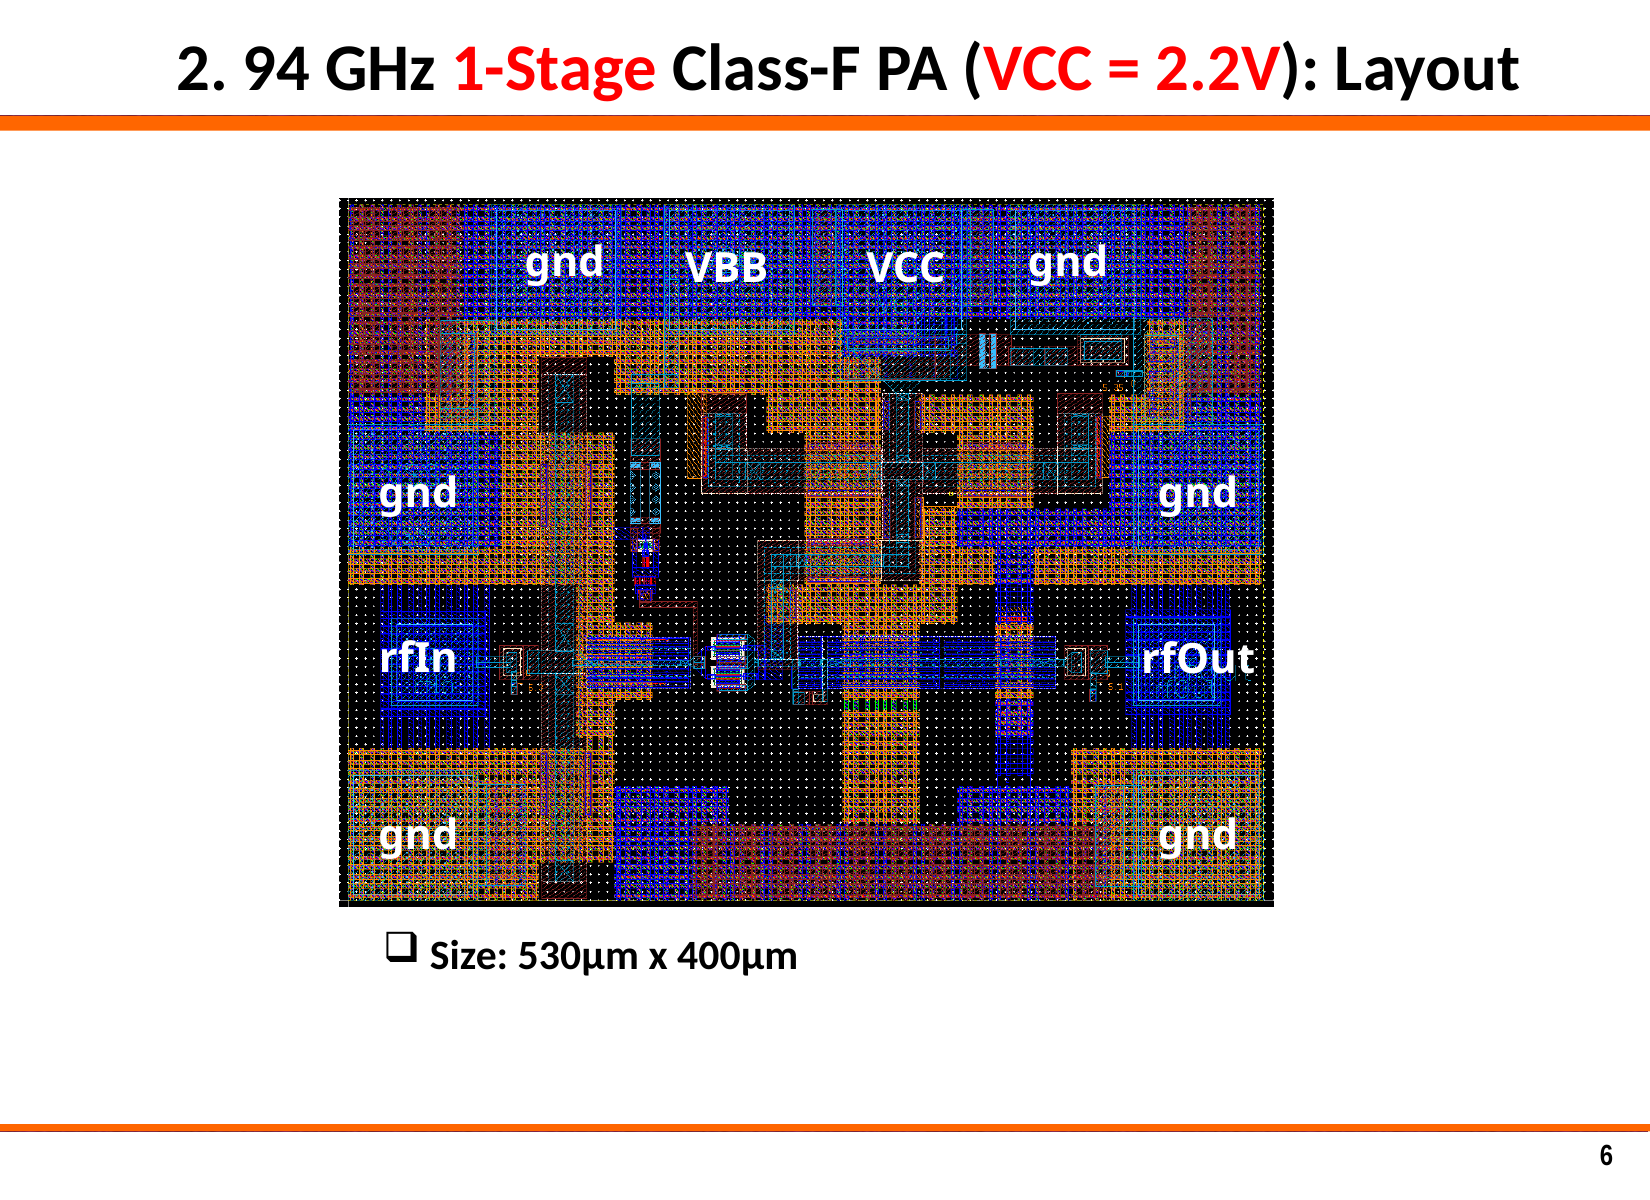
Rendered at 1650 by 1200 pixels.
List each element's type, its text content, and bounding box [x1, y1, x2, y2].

text_box 2. 94 GHz 1-Stage Class-F PA (VCC = 2.2V): Layout [92, 10, 1605, 116]
text_box Size: 530μm x 400μm [368, 920, 1650, 986]
picture [338, 198, 1274, 908]
text_box 6 [1105, 1131, 1629, 1176]
